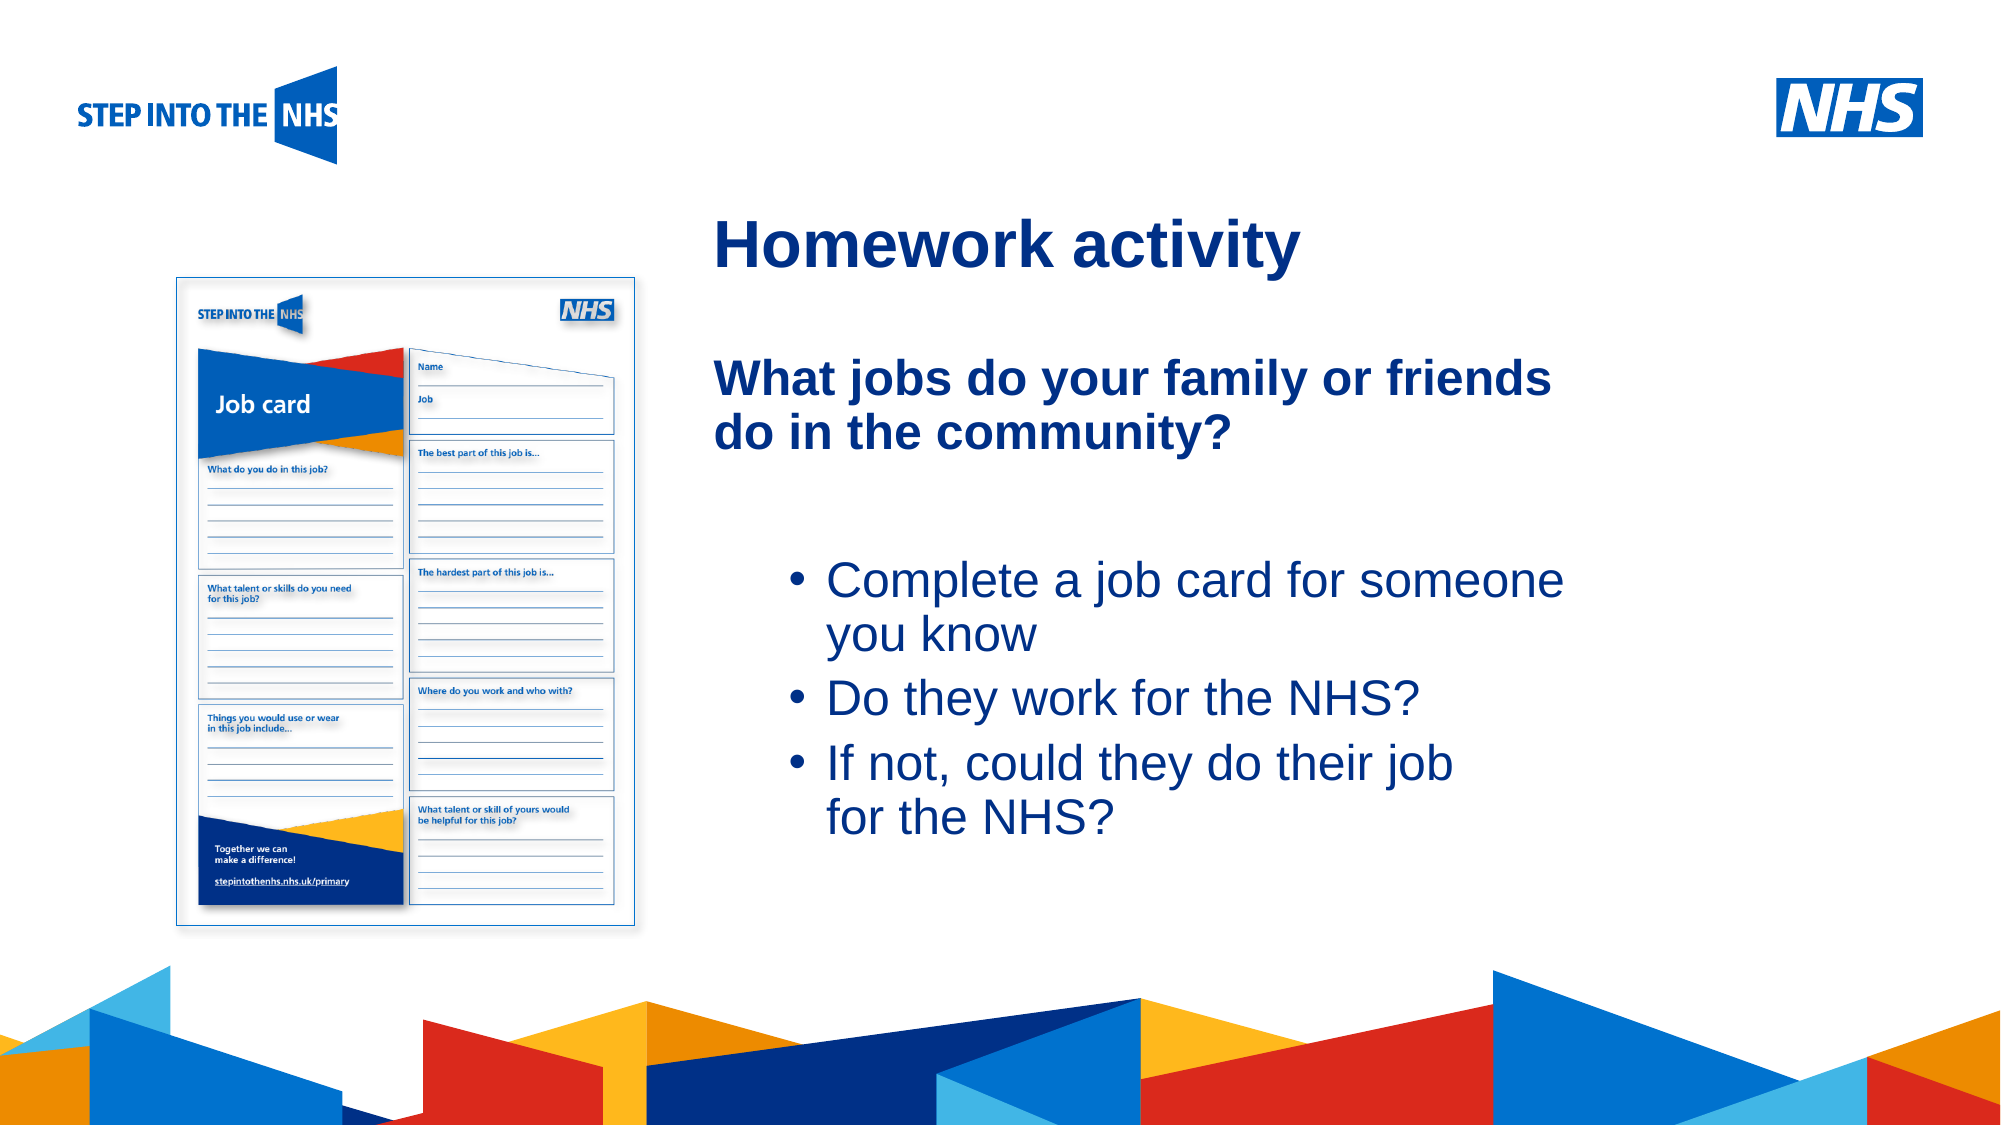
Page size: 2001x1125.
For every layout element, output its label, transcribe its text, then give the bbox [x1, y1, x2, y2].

picture [176, 277, 635, 926]
title Homework activity [713, 209, 1623, 300]
list What jobs do your family or friends do in the community? Complete a job card for someone you know Do they work for the NHS? If not, could they do their job for the NHS? [713, 352, 1623, 934]
